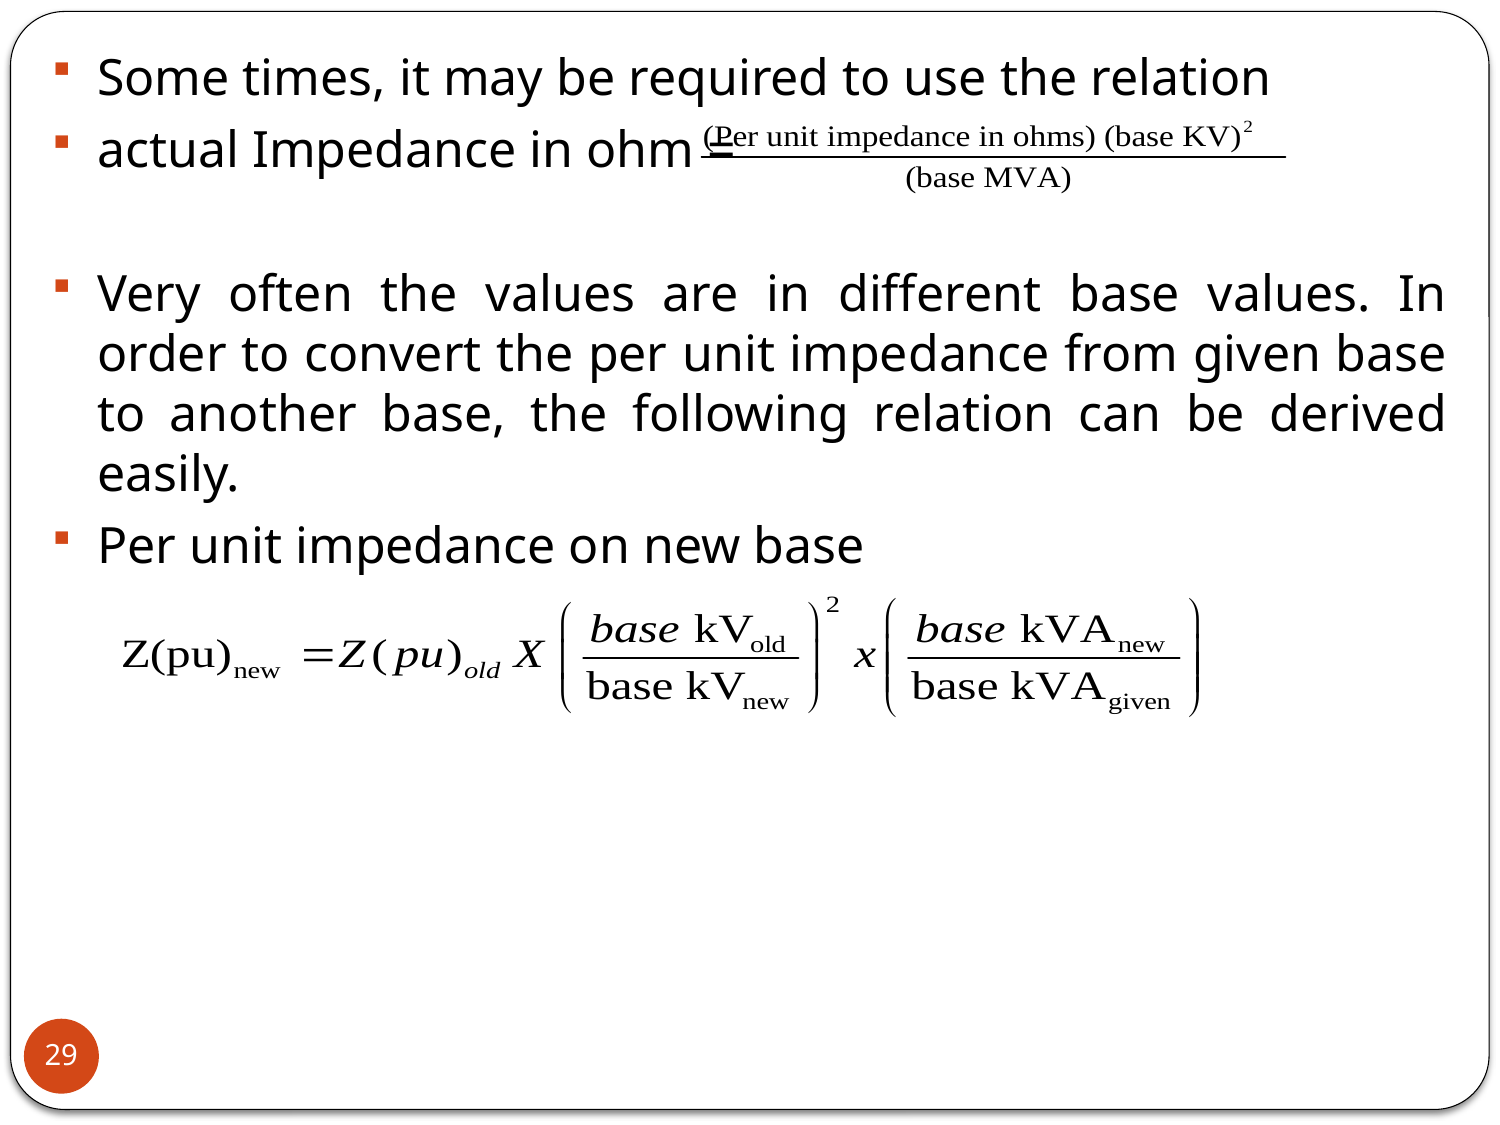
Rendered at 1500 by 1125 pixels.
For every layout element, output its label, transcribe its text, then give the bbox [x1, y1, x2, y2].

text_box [695, 112, 1292, 200]
list Some times, it may be required to use the relation actual Impedance in ohm = Very often the values are in different base values. In order to convert the per unit impedance from given base to another base, the following relation can be derived easily. Per unit impedance on new base [37, 37, 1463, 1025]
slide_number 29 [23, 1025, 99, 1094]
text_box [112, 587, 1213, 726]
